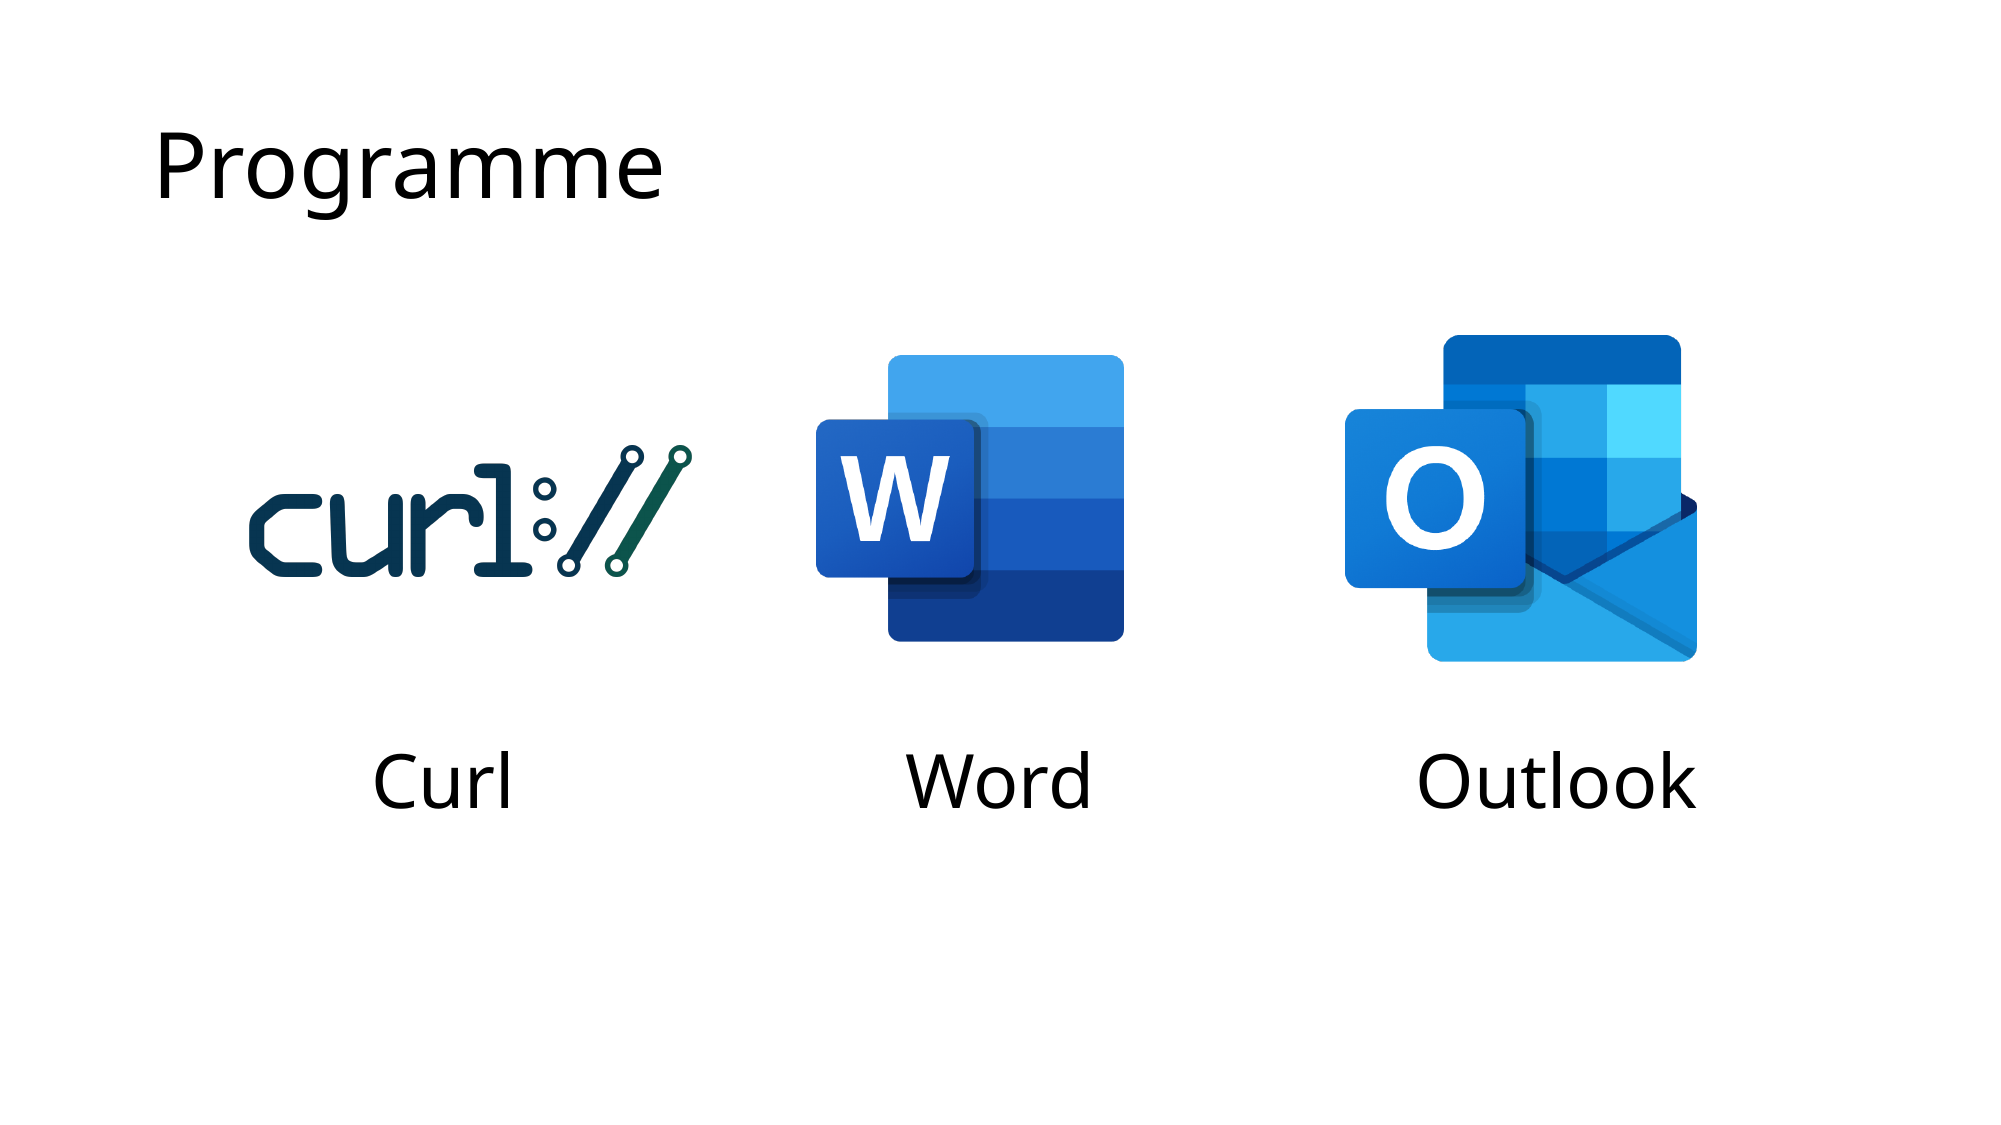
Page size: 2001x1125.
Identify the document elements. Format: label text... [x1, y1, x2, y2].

title Programme [137, 59, 1863, 278]
picture [1345, 334, 1697, 663]
picture [815, 354, 1125, 643]
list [136, 298, 1863, 1014]
picture [248, 444, 692, 578]
